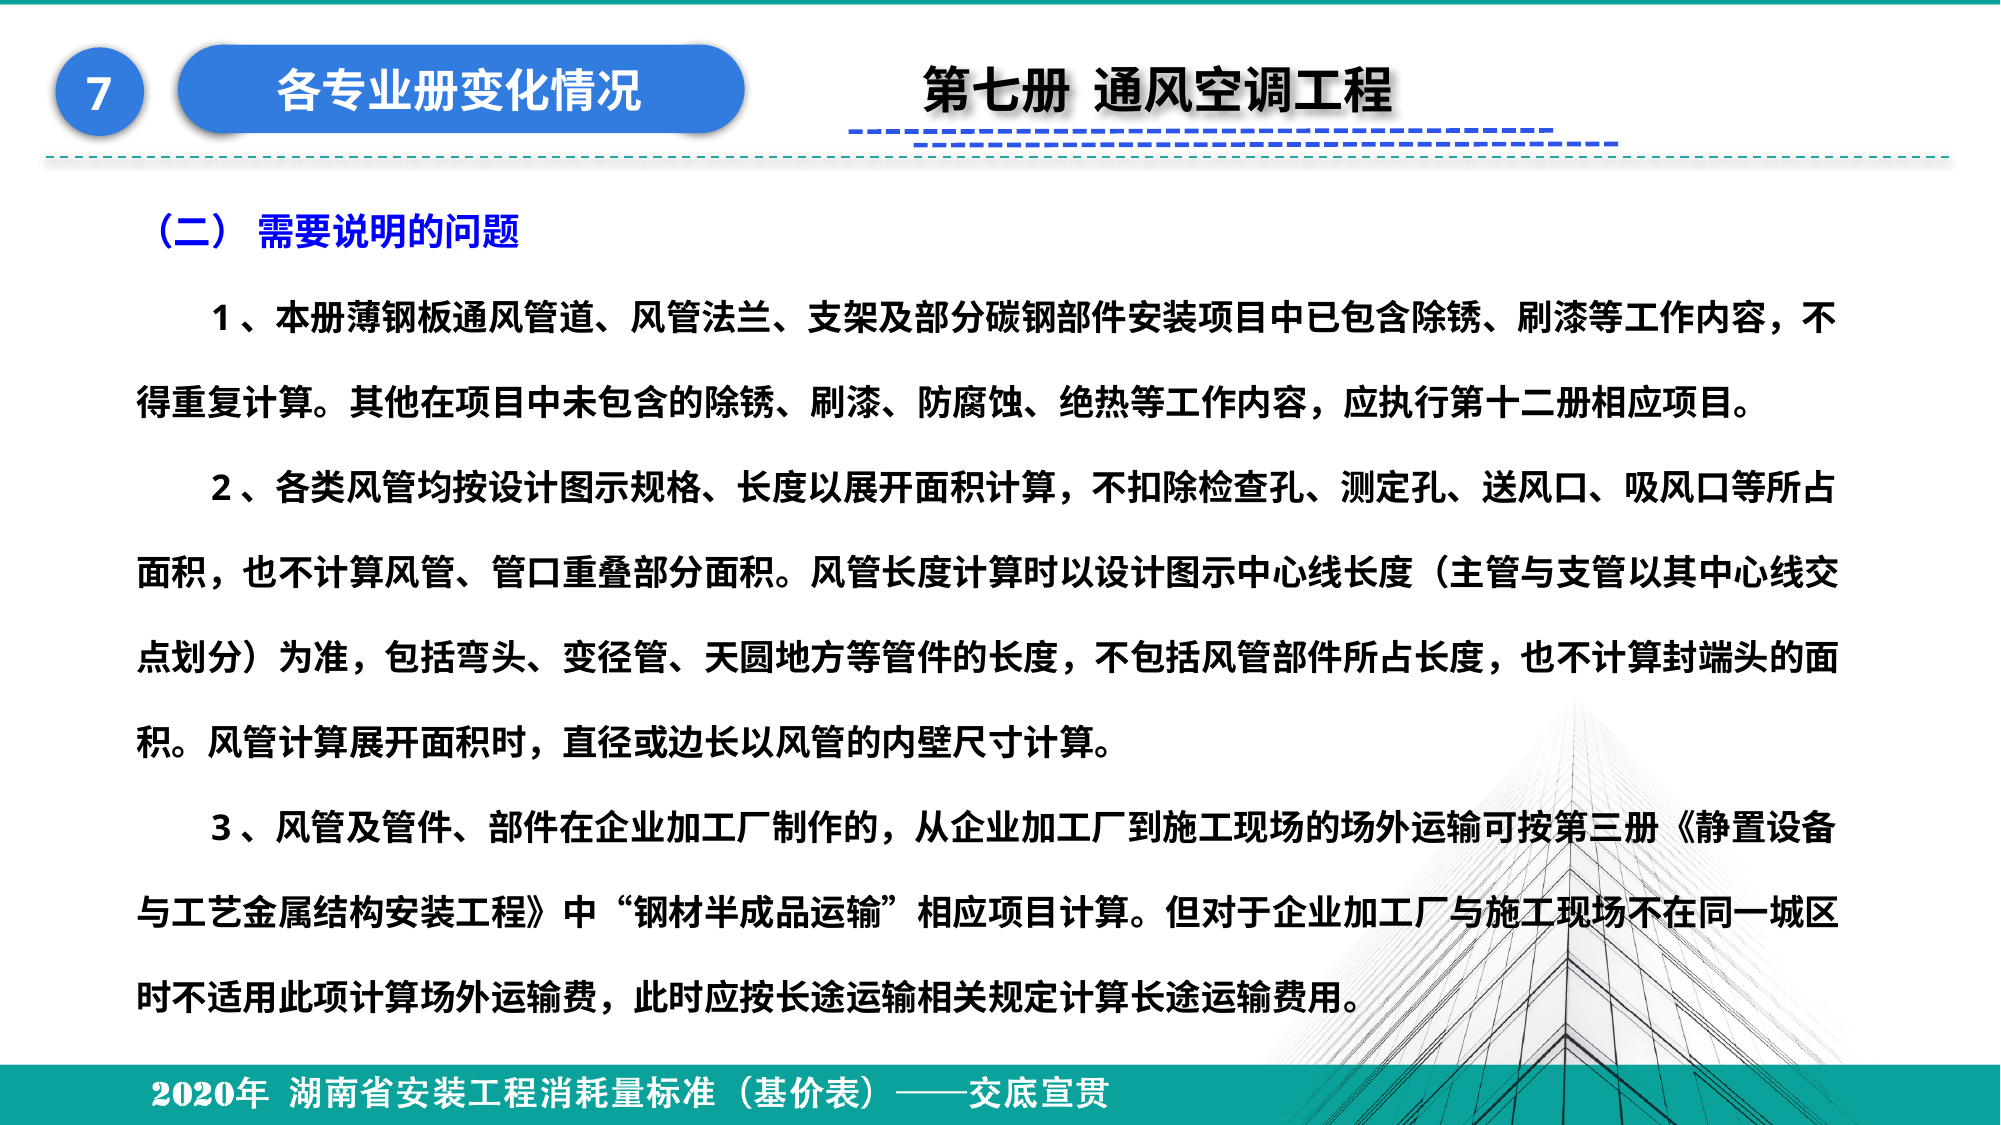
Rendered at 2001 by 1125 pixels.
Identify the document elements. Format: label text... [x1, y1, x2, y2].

slide_number [1918, 0, 2000, 52]
text_box （二） 需要说明的问题 1、本册薄钢板通风管道、风管法兰、支架及部分碳钢部件安装项目中已包含除锈、刷漆等工作内容，不得重复计算。其他在项目中未包含的除锈、刷漆、防腐蚀、绝热等工作内容，应执行第十二册相应项目。 2、各类风管均按设计图示规格、长度以展开面积计算，不扣除检查孔、测定孔、送风口、吸风口等所占面积，也不计算风管、管口重叠部分面积。风管长度计算时以设计图示中心线长度（主管与支管以其中心线交点划分）为准，包括弯头、变径管、天圆地方等管件的长度，不包括风管部件所占长度，也不计算封端头的面积。风管计算展开面积时，直径或边长以风管的内壁尺寸计算。 3、风管及管件、部件在企业加工厂制作的，从企业加工厂到施工现场的场外运输可按第三册《静置设备与工艺金属结构安装工程》中“钢材半成品运输”相应项目计算。但对于企业加工厂与施工现场不在同一城区时不适用此项计算场外运输费，此时应按长途运输相关规定计算长途运输费用。 [121, 158, 1864, 1026]
picture [0, 0, 2001, 1125]
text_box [45, 44, 1955, 158]
